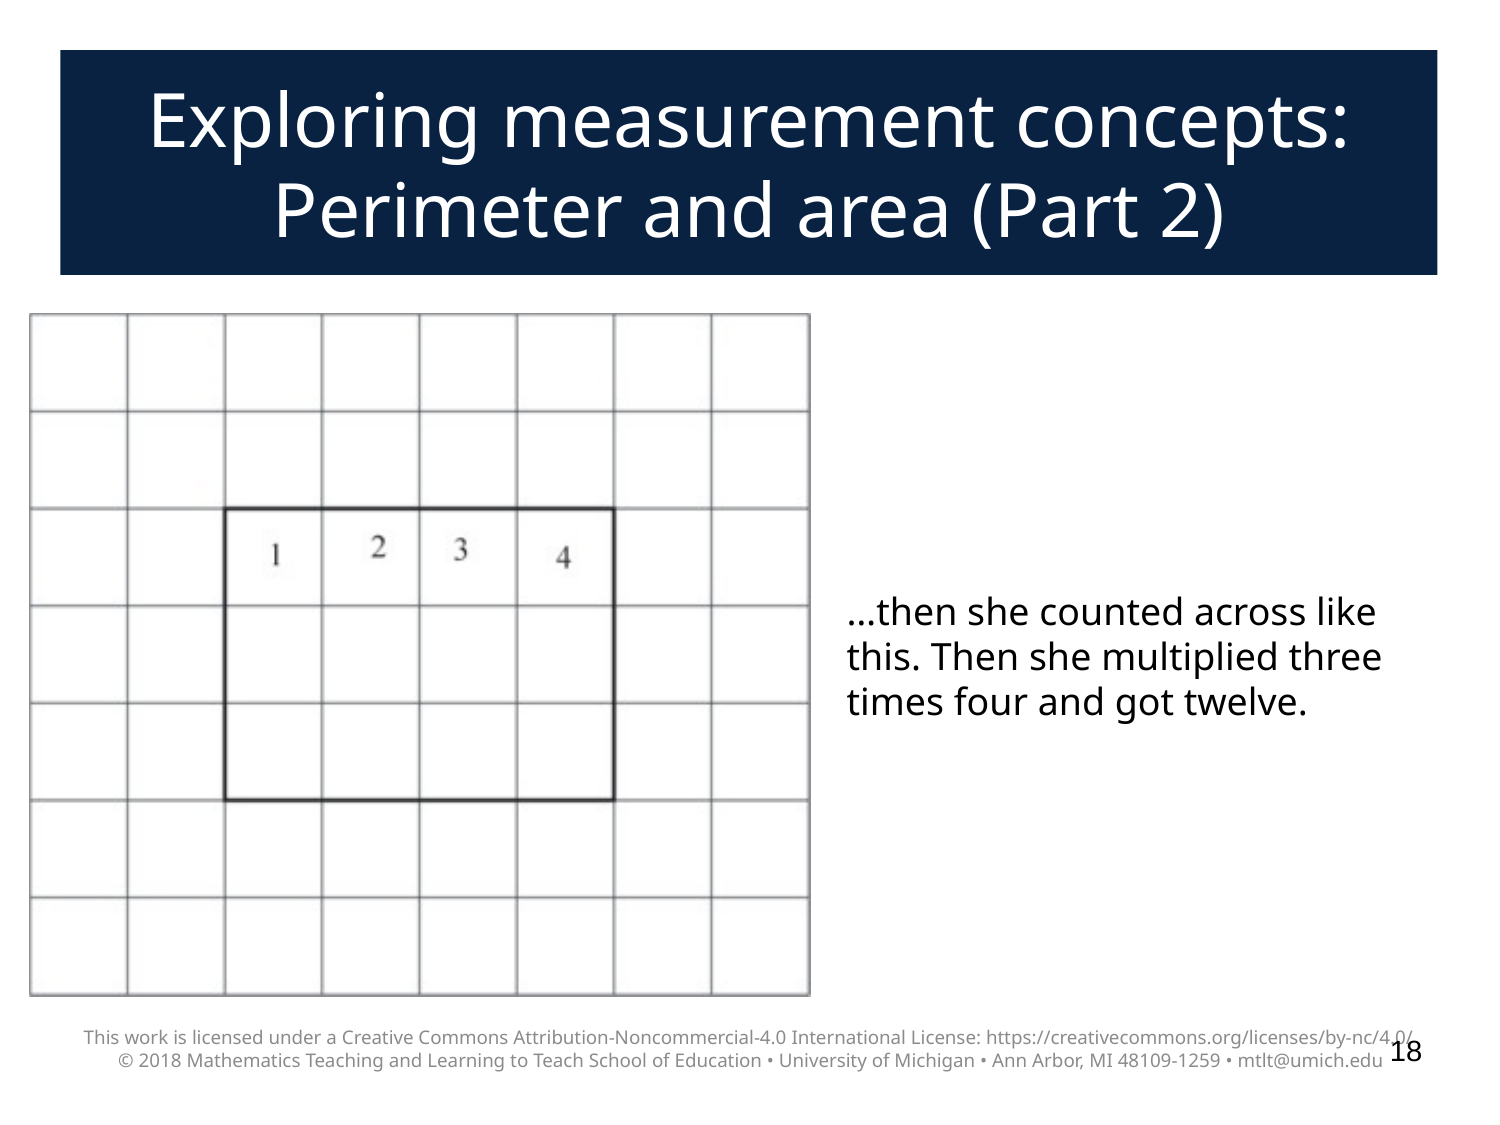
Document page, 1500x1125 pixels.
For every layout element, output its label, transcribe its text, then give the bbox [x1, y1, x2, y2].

footer This work is licensed under a Creative Commons Attribution-Noncommercial-4.0 International License: https://creativecommons.org/licenses/by-nc/4.0/ © 2018 Mathematics Teaching and Learning to Teach School of Education • University of Michigan • Ann Arbor, MI 48109-1259 • mtlt@umich.edu [62, 1009, 1438, 1088]
slide_number 18 [1337, 1024, 1438, 1088]
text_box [29, 313, 1435, 997]
title Exploring measurement concepts: Perimeter and area (Part 2) [60, 50, 1438, 275]
